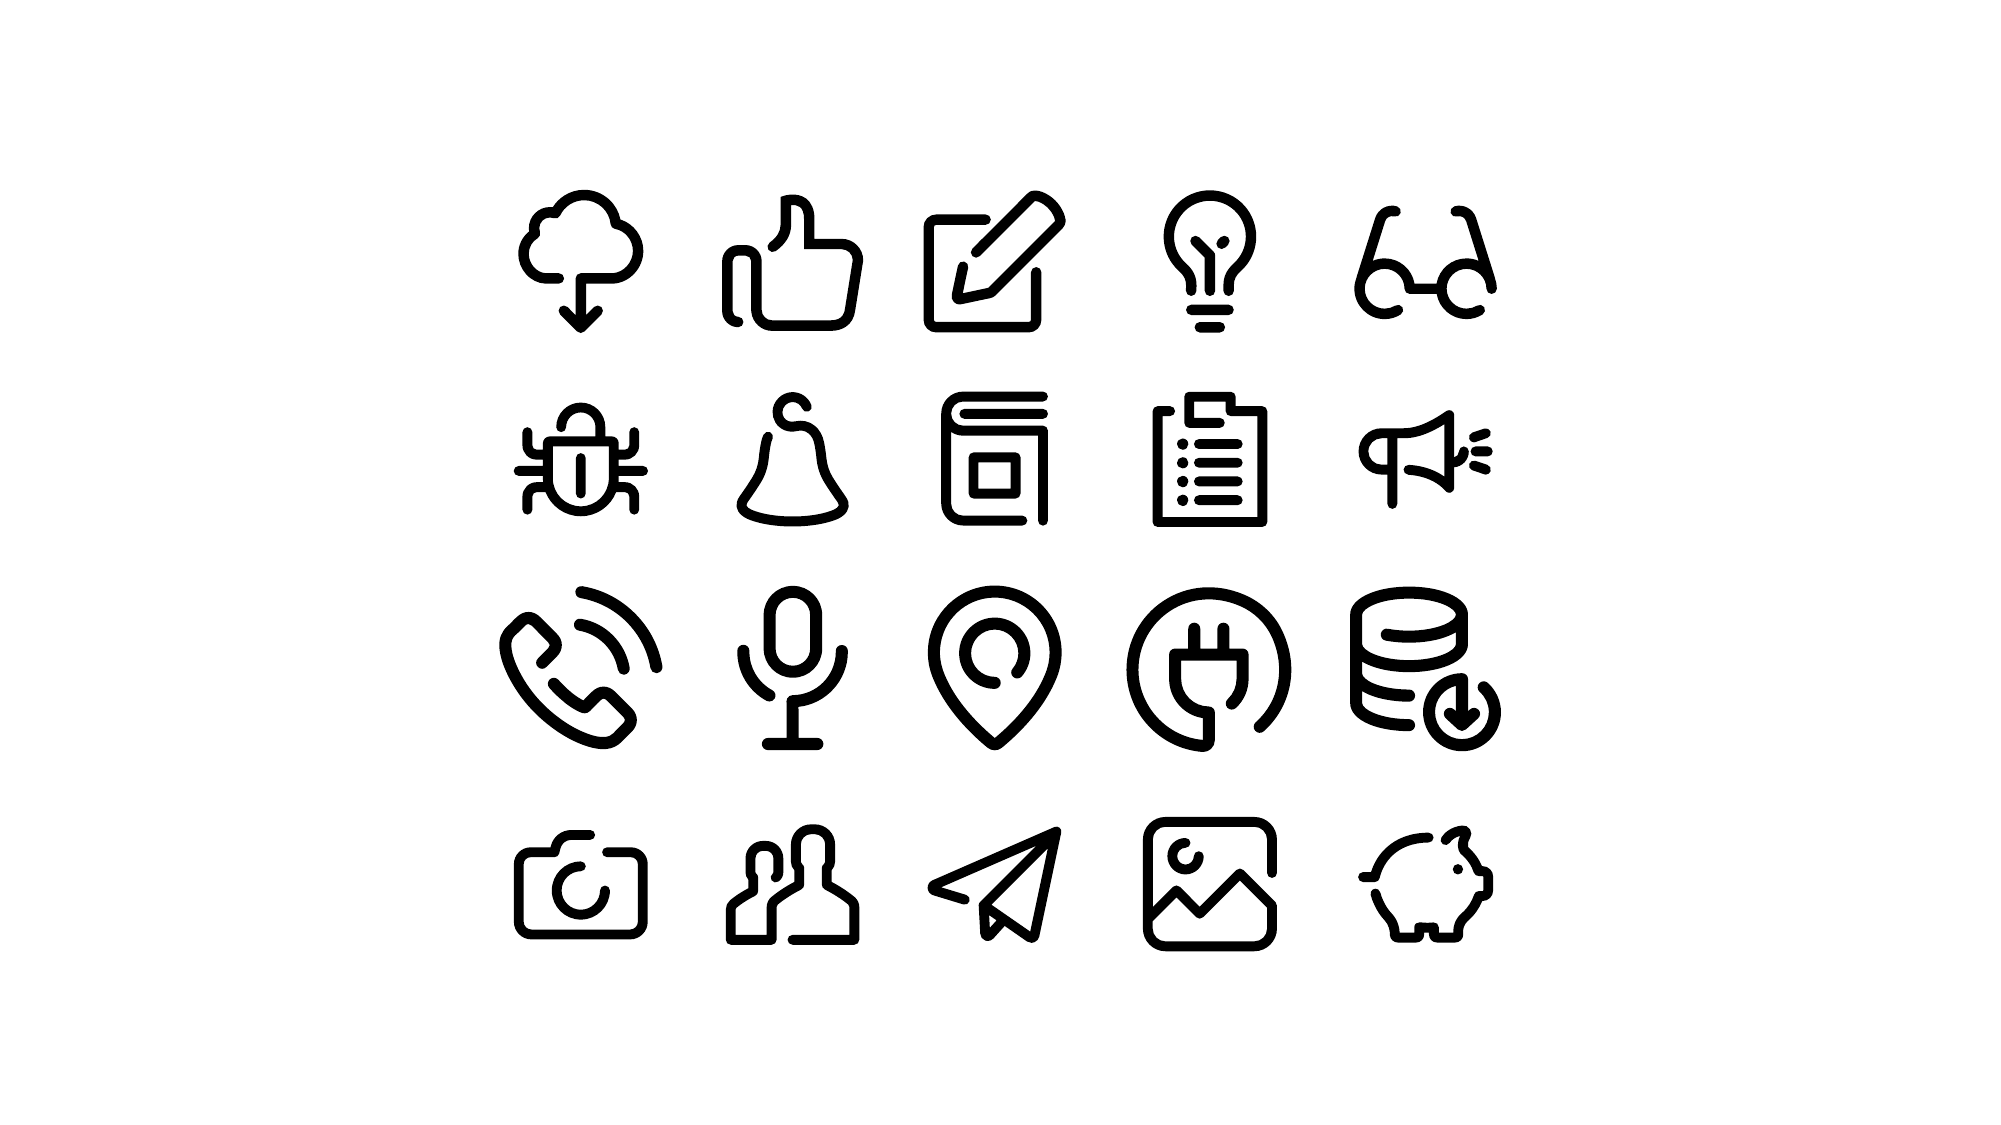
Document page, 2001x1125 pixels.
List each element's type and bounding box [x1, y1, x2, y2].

text_box [941, 391, 1048, 526]
text_box [498, 585, 663, 750]
text_box [736, 392, 849, 527]
text_box [513, 402, 648, 517]
text_box [513, 829, 648, 940]
text_box [1358, 409, 1493, 509]
text_box [1350, 586, 1502, 752]
text_box [1126, 587, 1292, 752]
text_box [1358, 825, 1494, 943]
text_box [1152, 391, 1268, 527]
text_box [722, 194, 864, 331]
text_box [1163, 190, 1257, 333]
text_box [518, 189, 644, 334]
text_box [1142, 816, 1277, 952]
text_box [923, 190, 1066, 333]
text_box [927, 584, 1062, 751]
text_box [737, 585, 848, 750]
text_box [927, 826, 1062, 943]
text_box [725, 824, 860, 945]
text_box [1354, 205, 1497, 320]
